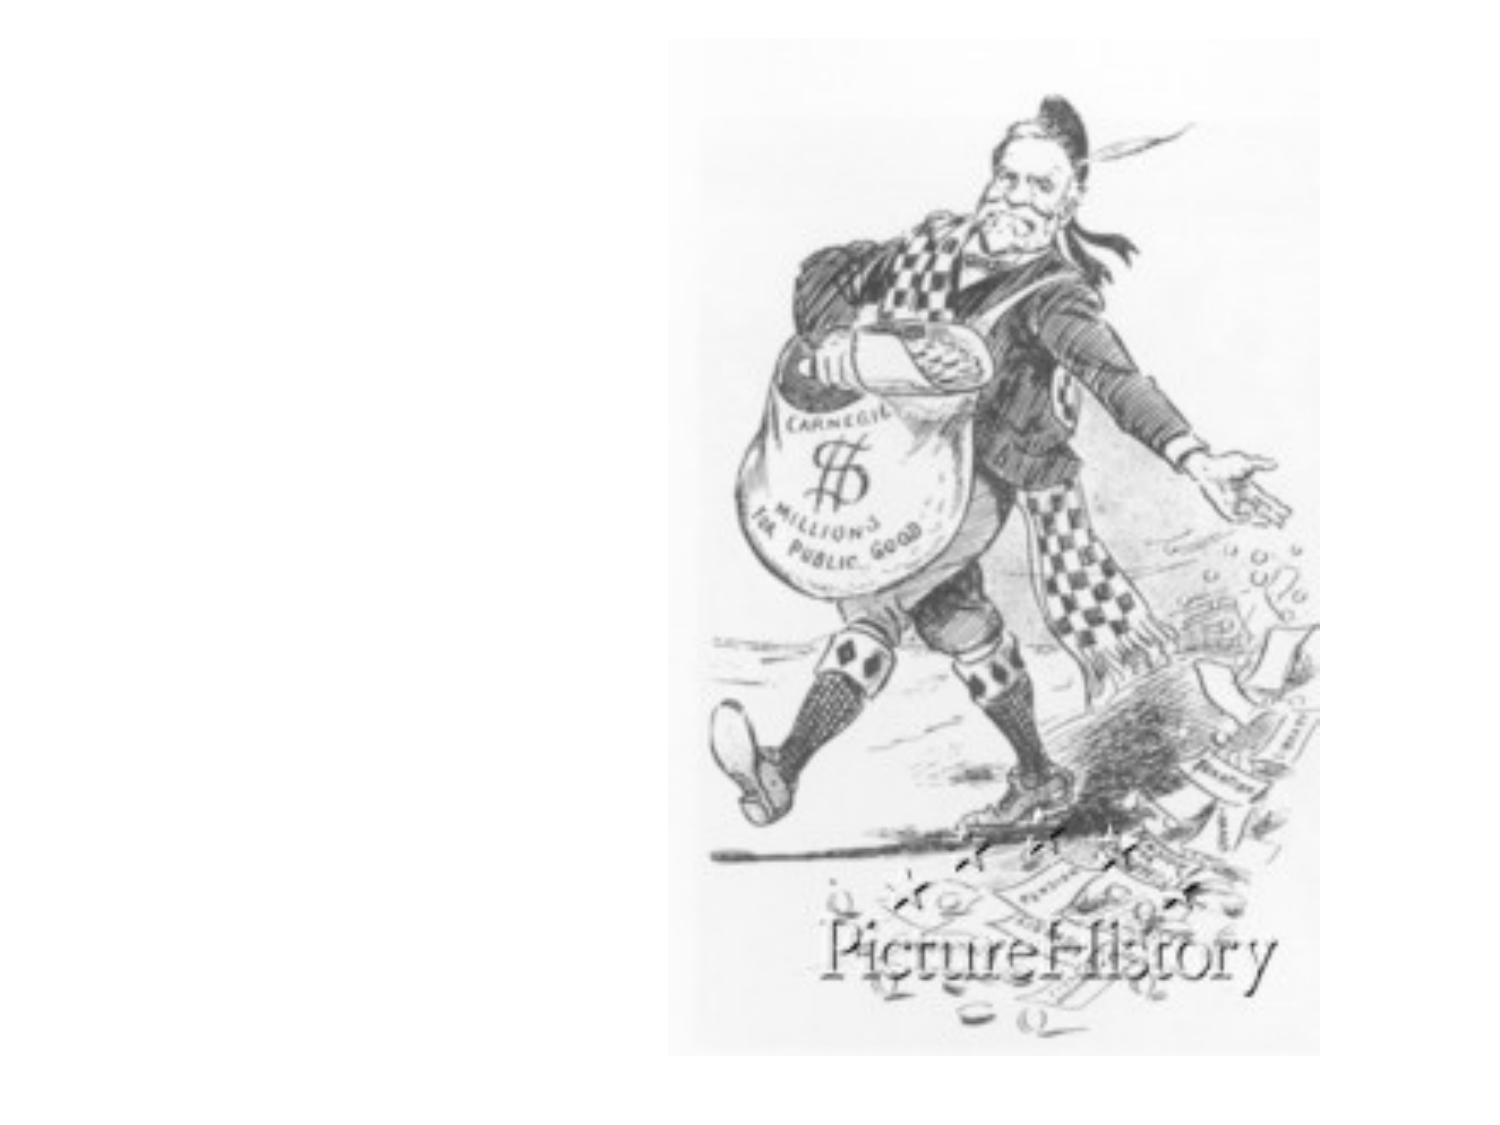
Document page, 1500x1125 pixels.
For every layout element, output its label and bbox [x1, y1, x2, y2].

picture [668, 37, 1321, 1056]
